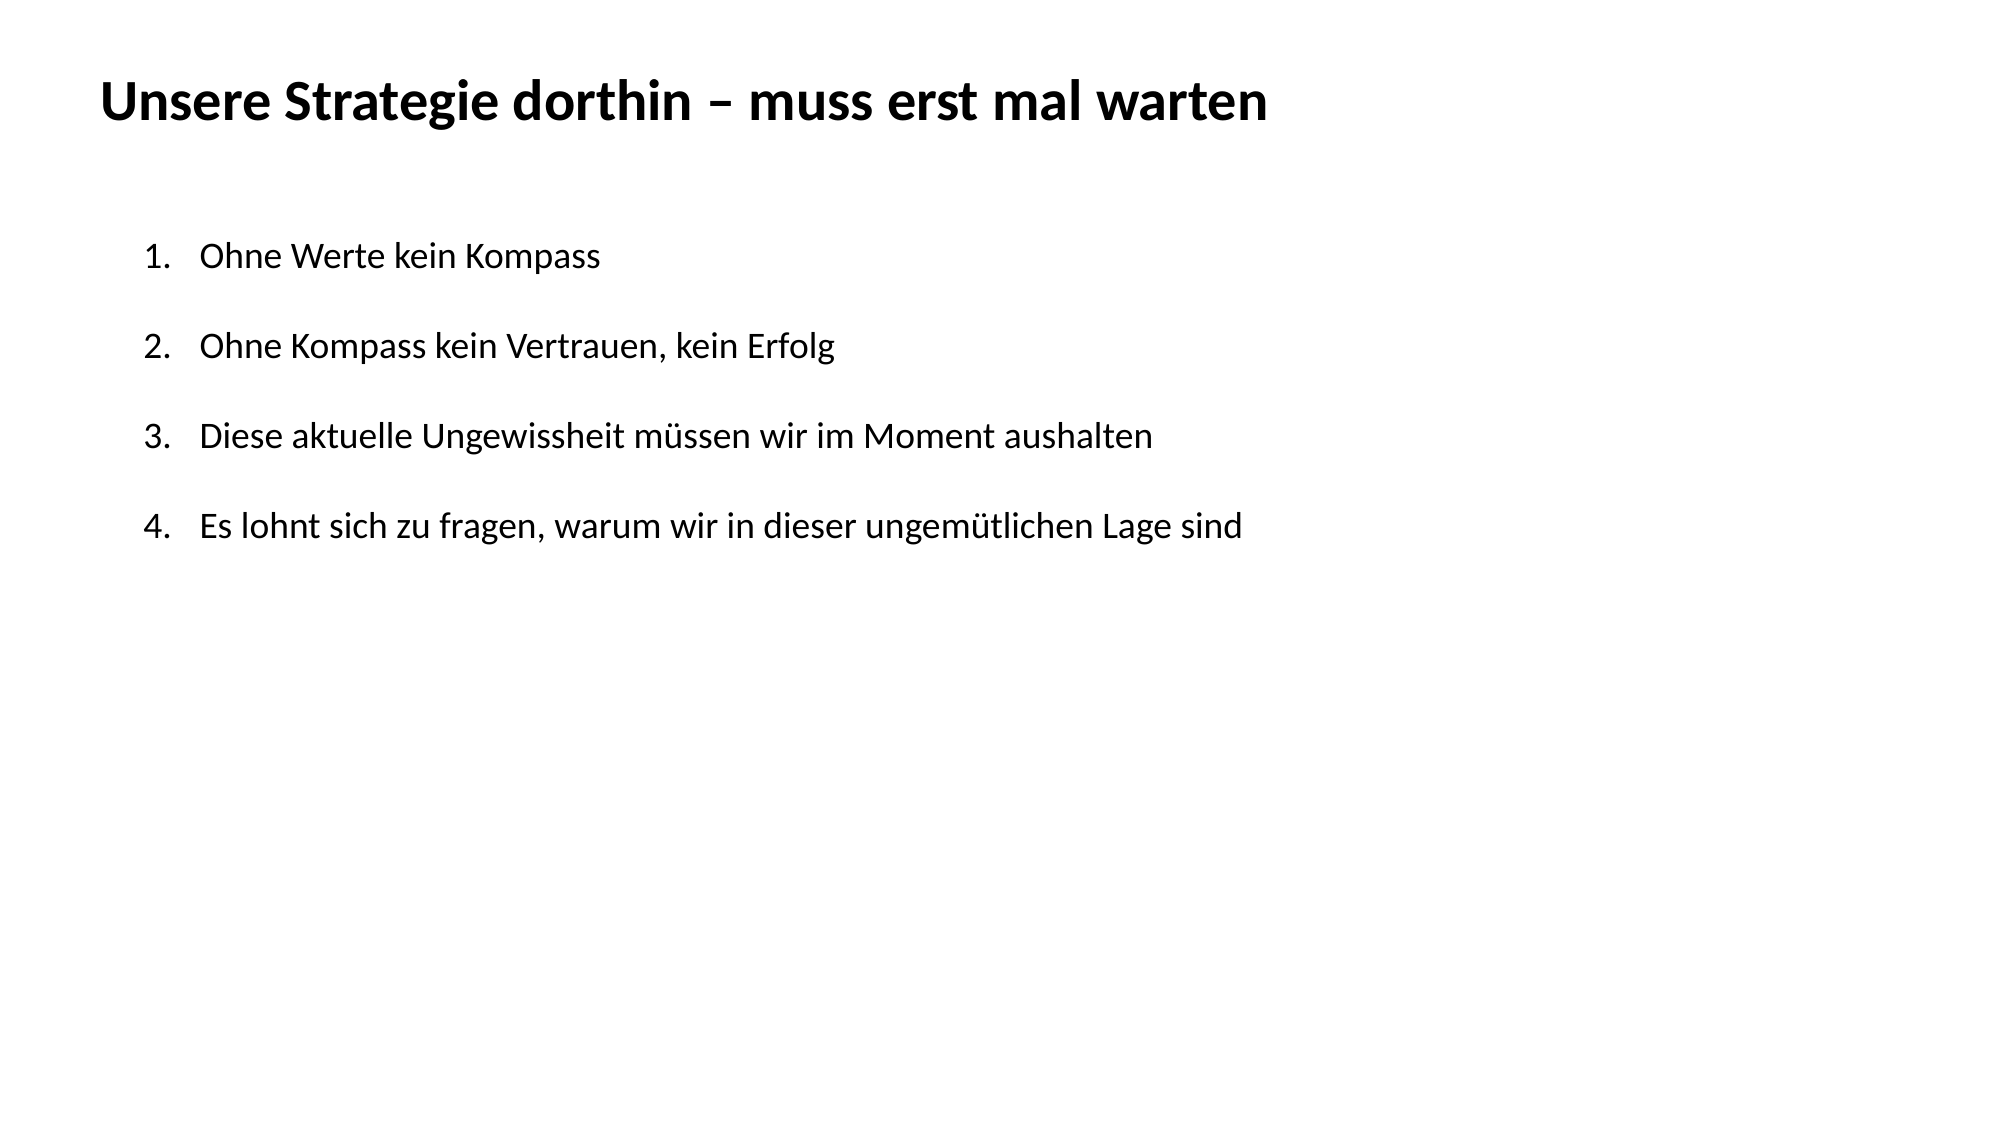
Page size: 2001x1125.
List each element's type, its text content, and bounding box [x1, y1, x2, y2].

text_box Ohne Werte kein Kompass Ohne Kompass kein Vertrauen, kein Erfolg Diese aktuelle Ungewissheit müssen wir im Moment aushalten Es lohnt sich zu fragen, warum wir in dieser ungemütlichen Lage sind [128, 223, 1727, 553]
text_box Unsere Strategie dorthin – muss erst mal warten [85, 54, 1886, 140]
